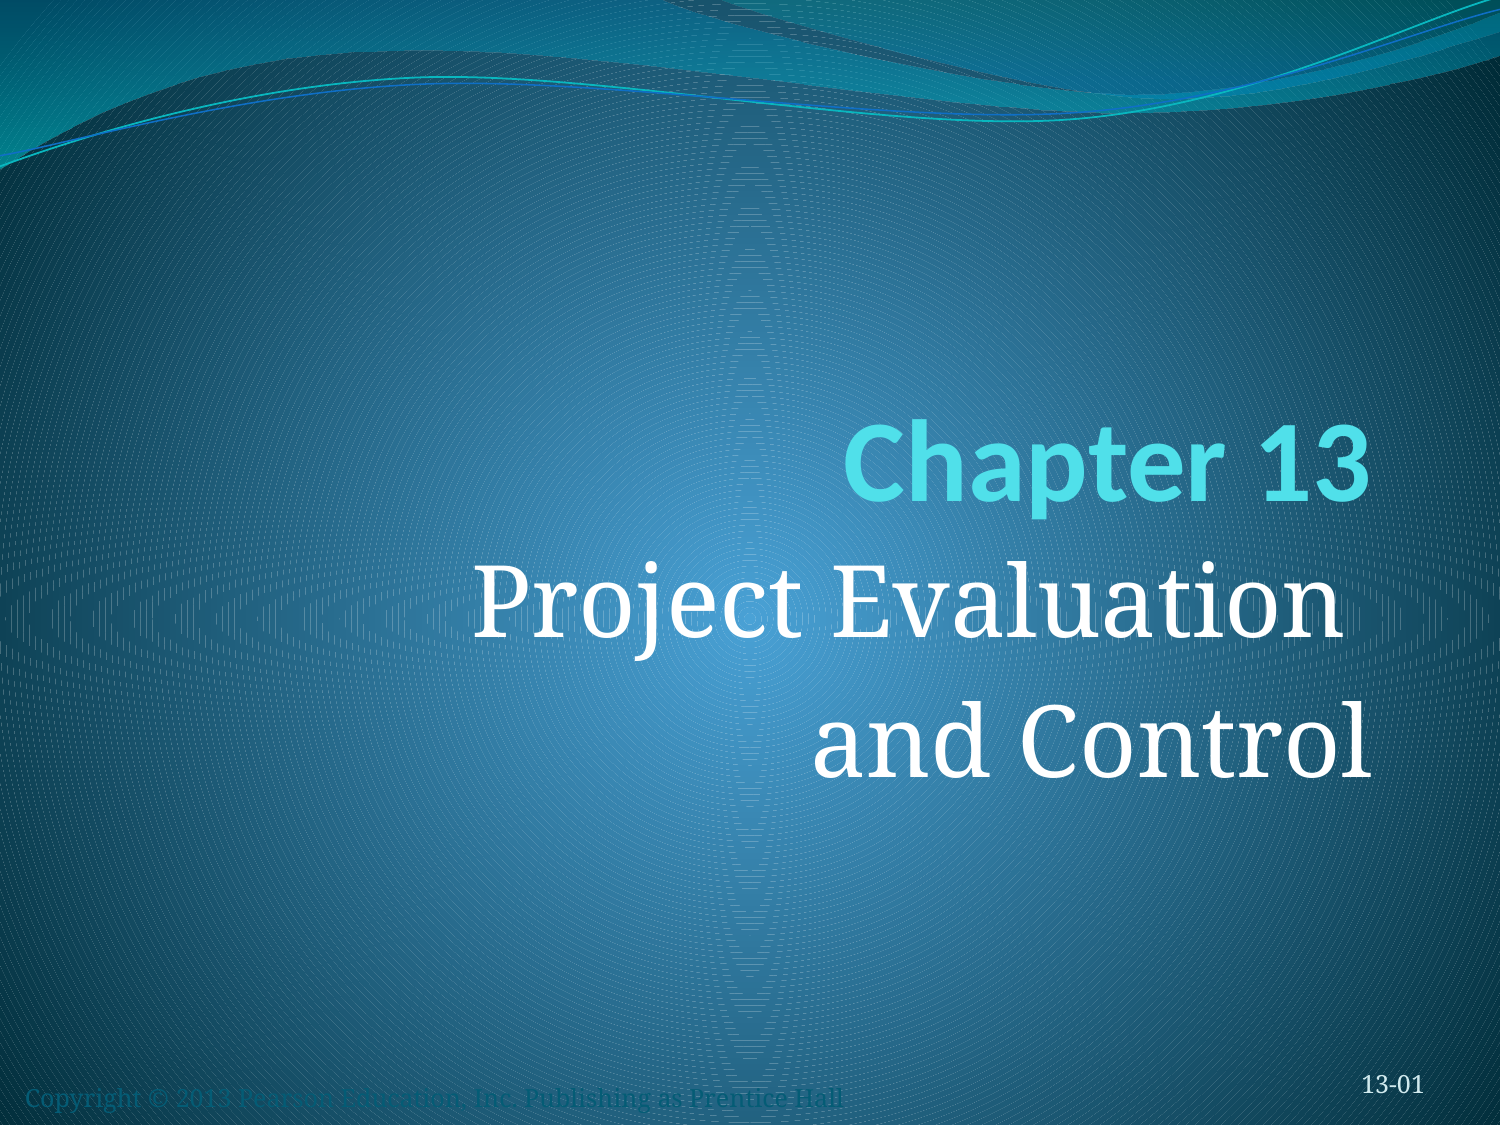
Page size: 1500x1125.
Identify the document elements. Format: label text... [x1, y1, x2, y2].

title Chapter 13 [87, 224, 1376, 526]
subtitle Project Evaluation and Control [87, 529, 1377, 818]
text_box Copyright © 2013 Pearson Education, Inc. Publishing as Prentice Hall [24, 1074, 988, 1113]
slide_number 13-01 [1299, 1042, 1425, 1103]
